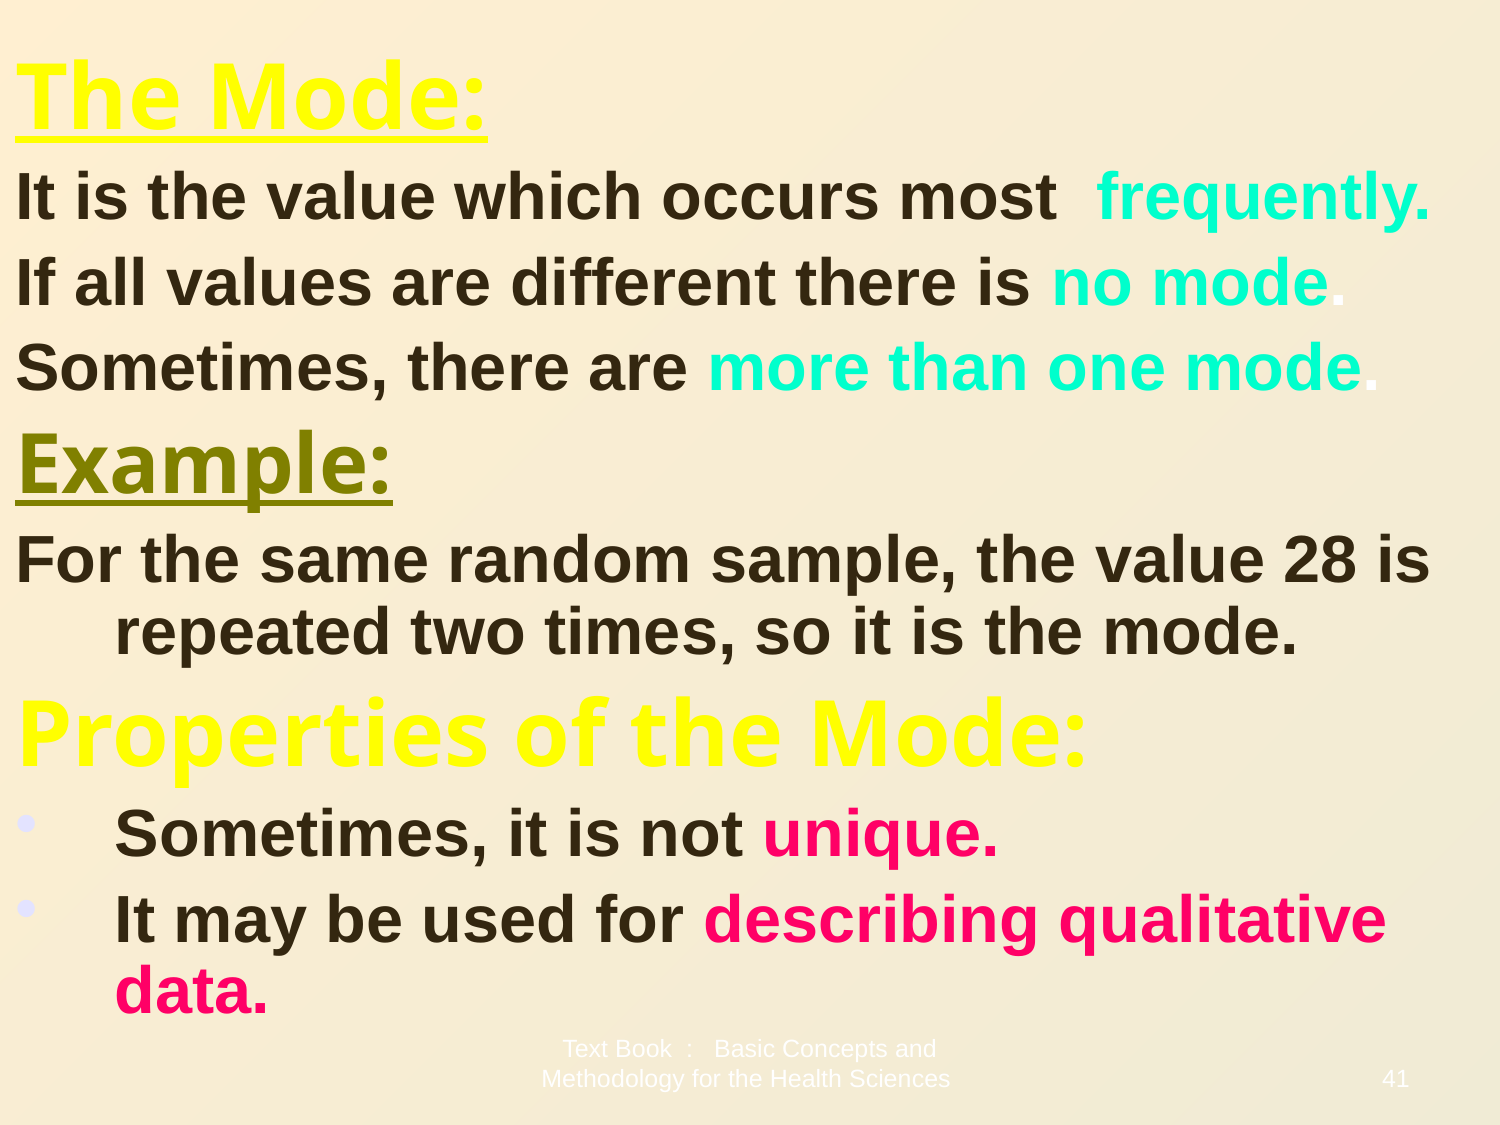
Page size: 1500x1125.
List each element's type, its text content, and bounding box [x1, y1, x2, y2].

list The Mode: It is the value which occurs most frequently. If all values are different there is no mode. Sometimes, there are more than one mode. Example: For the same random sample, the value 28 is repeated two times, so it is the mode. Properties of the Mode: Sometimes, it is not unique. It may be used for describing qualitative data. [0, 42, 1500, 1125]
